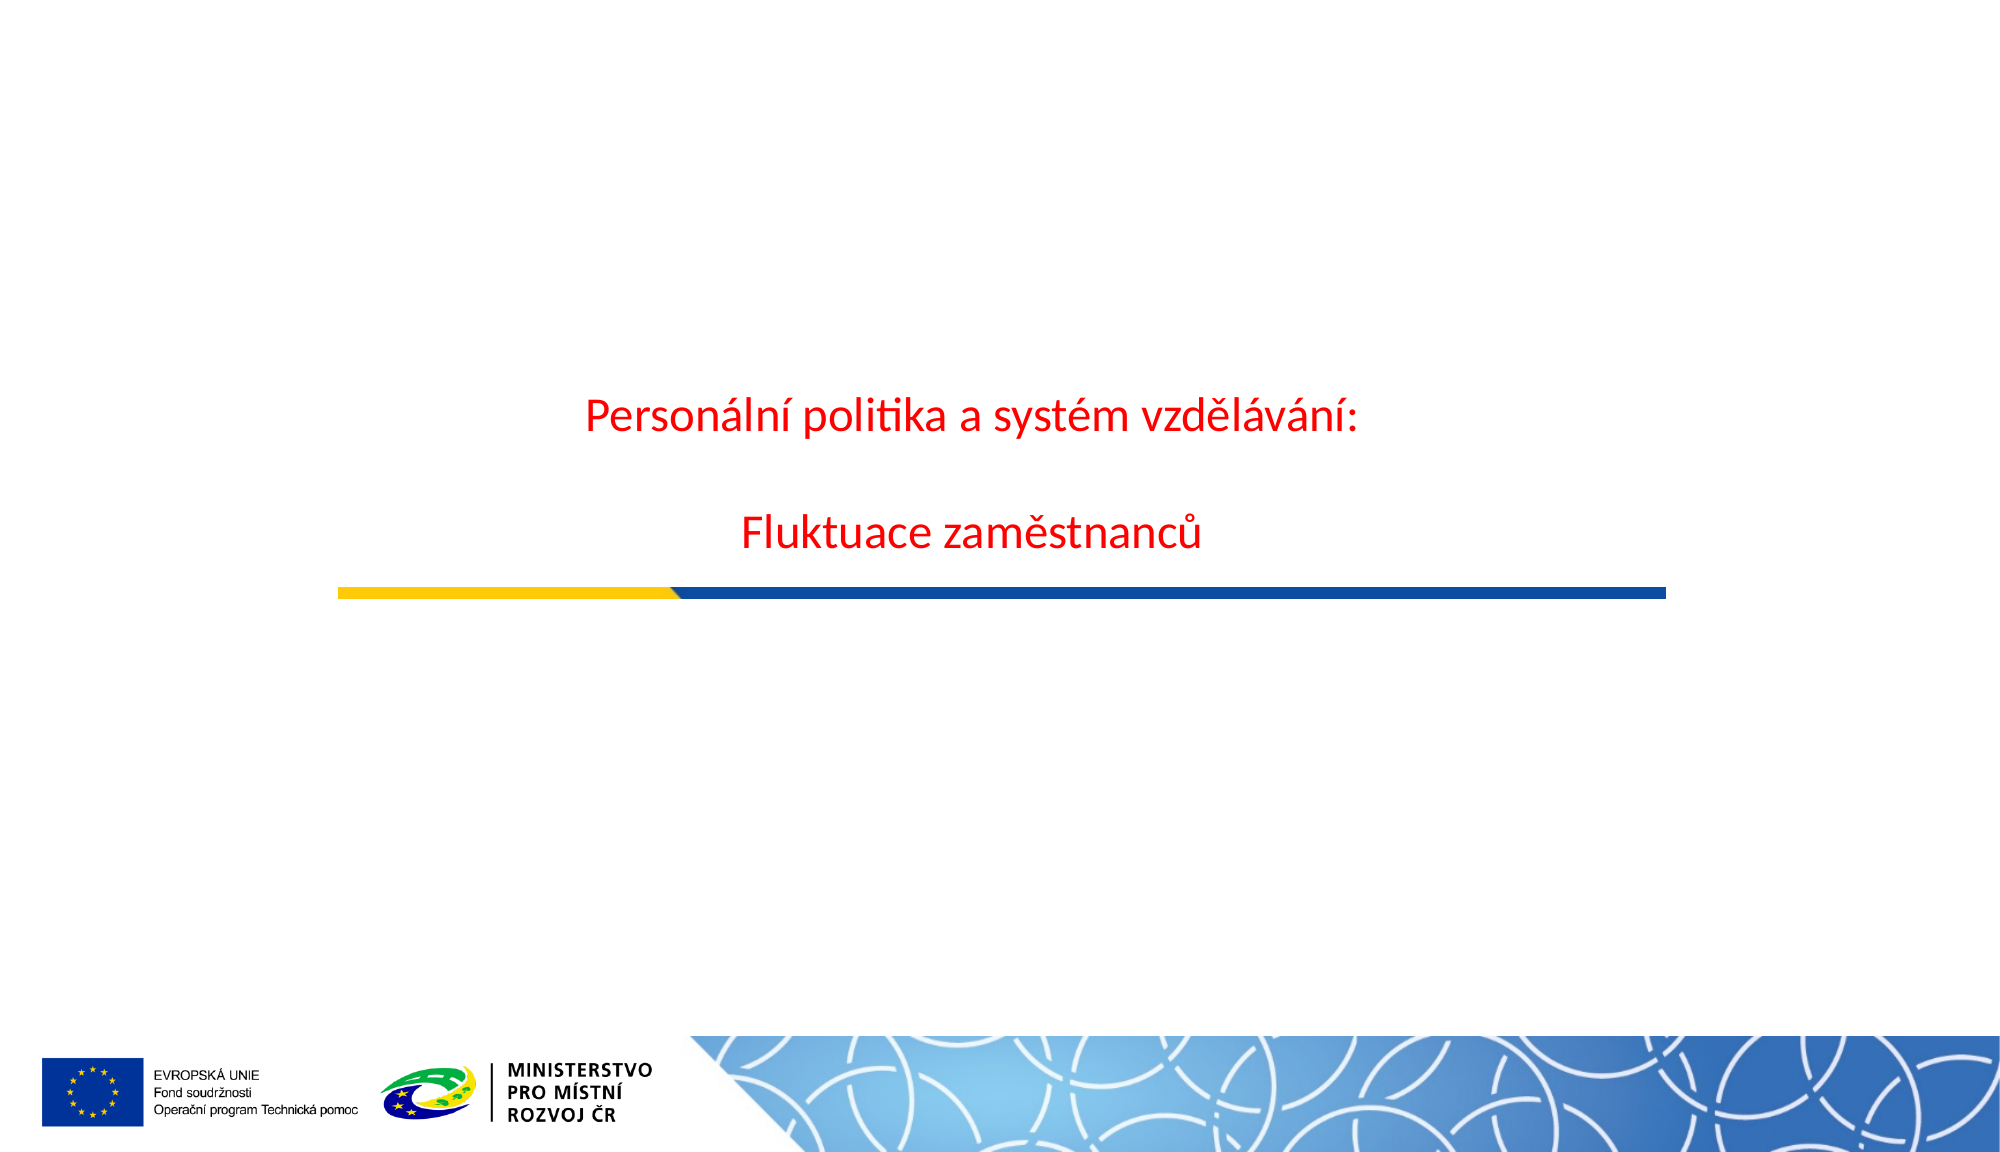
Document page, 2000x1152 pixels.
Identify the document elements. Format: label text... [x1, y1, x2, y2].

picture [19, 1035, 674, 1149]
picture [680, 1036, 2000, 1152]
picture [338, 587, 1666, 599]
title Personální politika a systém vzdělávání: Fluktuace zaměstnanců [54, 375, 1891, 568]
